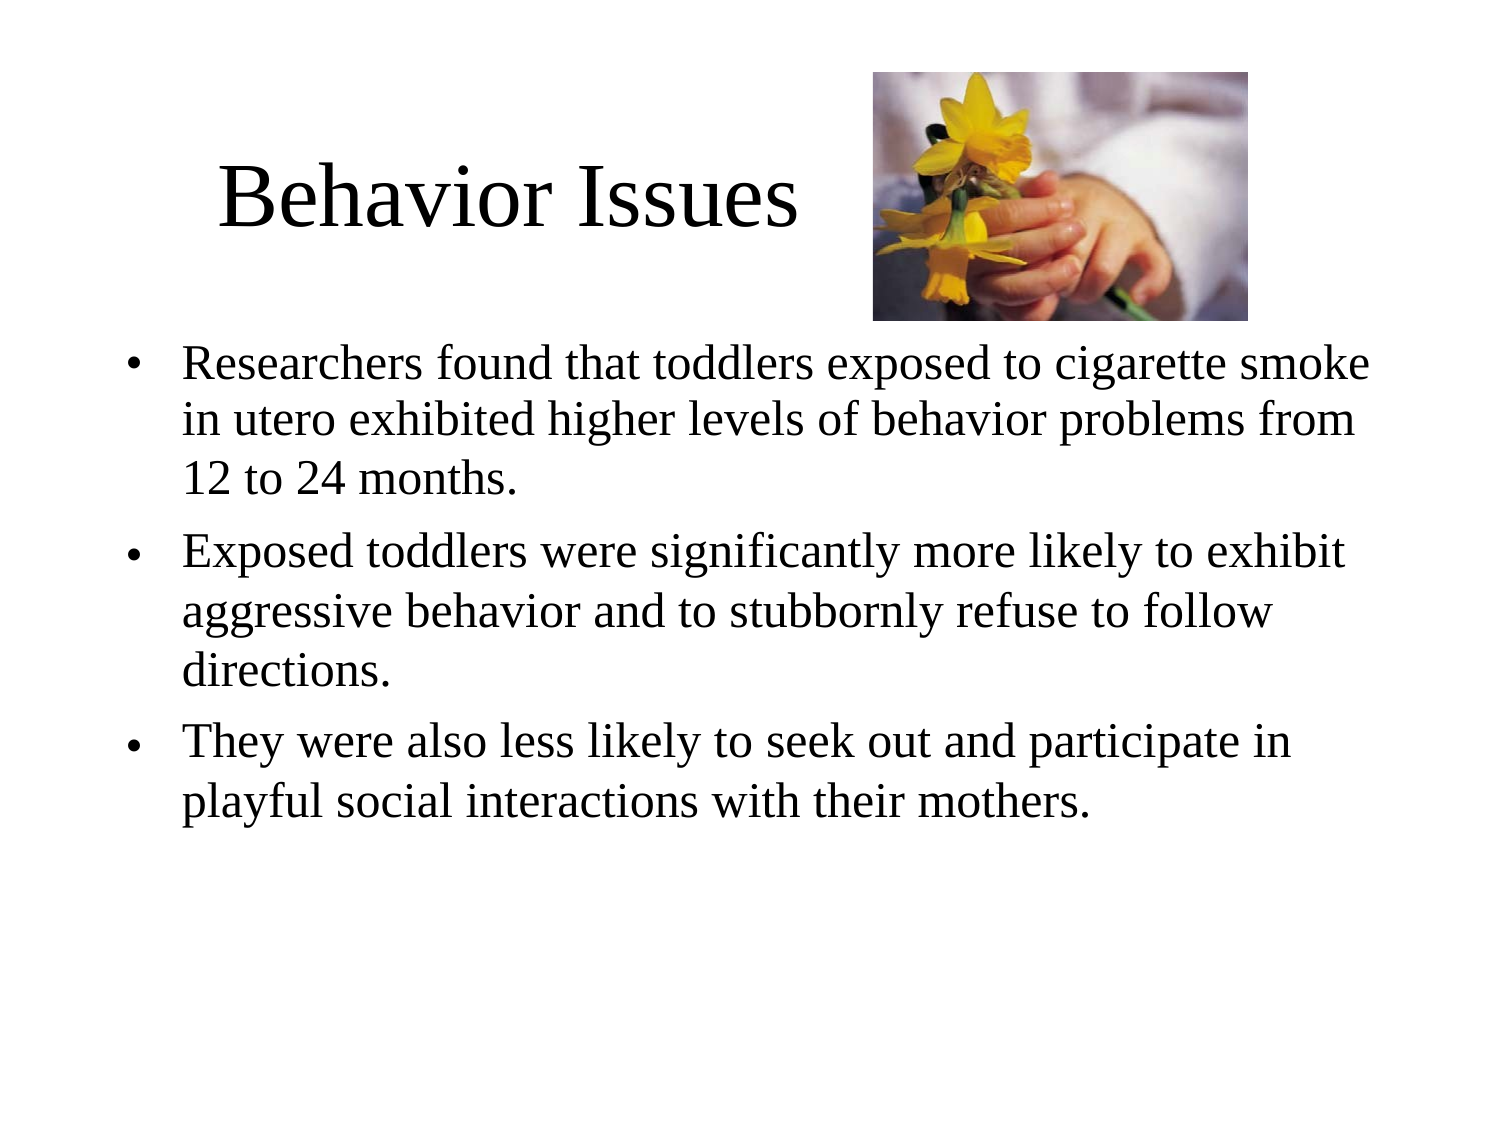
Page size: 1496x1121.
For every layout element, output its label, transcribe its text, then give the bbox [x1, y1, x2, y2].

text_box • [123, 336, 153, 391]
text_box Researchers found that toddlers exposed to cigarette smoke in utero exhibited higher levels of behavior problems from 12 to 24 months. Exposed toddlers were significantly more likely to exhibit aggressive behavior and to stubbornly refuse to follow directions. They were also less likely to seek out and participate in playful social interactions with their mothers. [179, 336, 1378, 834]
text_box • [123, 719, 153, 774]
text_box Behavior Issues [215, 149, 816, 246]
text_box • [123, 527, 153, 583]
text_box [872, 72, 1248, 321]
